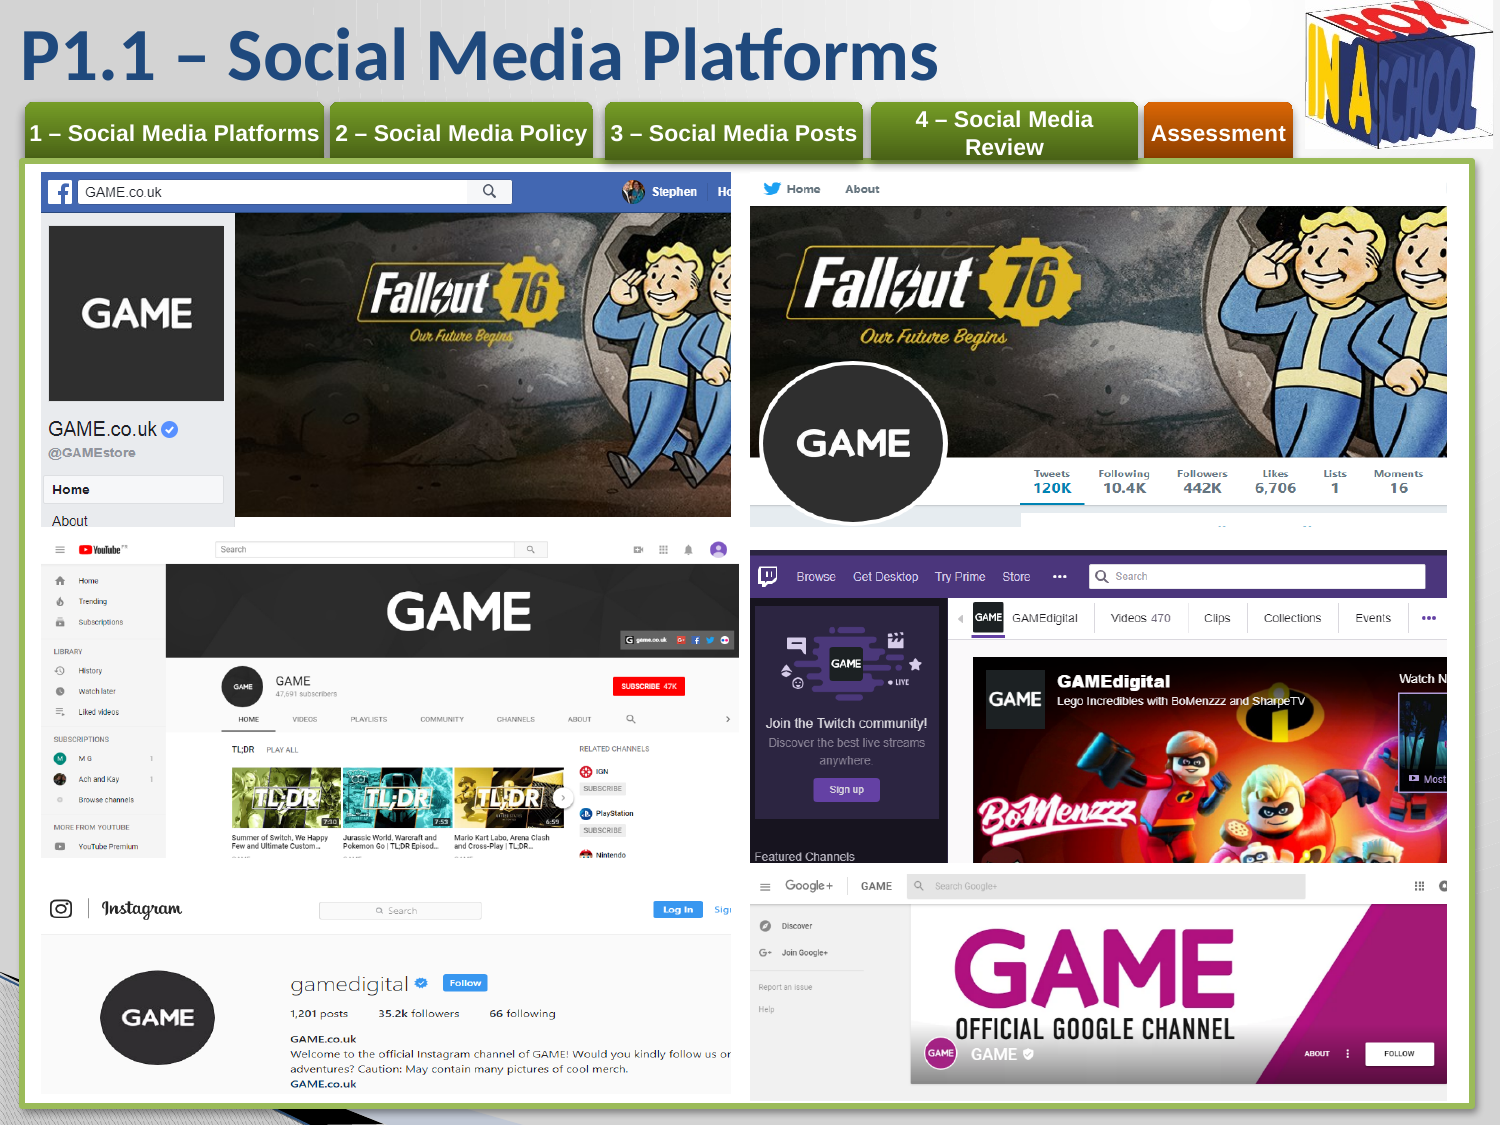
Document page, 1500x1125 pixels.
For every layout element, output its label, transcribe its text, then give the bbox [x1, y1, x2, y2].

picture [1305, 0, 1494, 149]
title P1.1 – Social Media Platforms [5, 0, 1270, 102]
picture [749, 550, 1448, 863]
picture [41, 538, 739, 859]
picture [281, 1114, 303, 1125]
picture [40, 172, 731, 528]
picture [40, 893, 731, 1095]
picture [749, 874, 1448, 1102]
picture [749, 172, 1448, 528]
